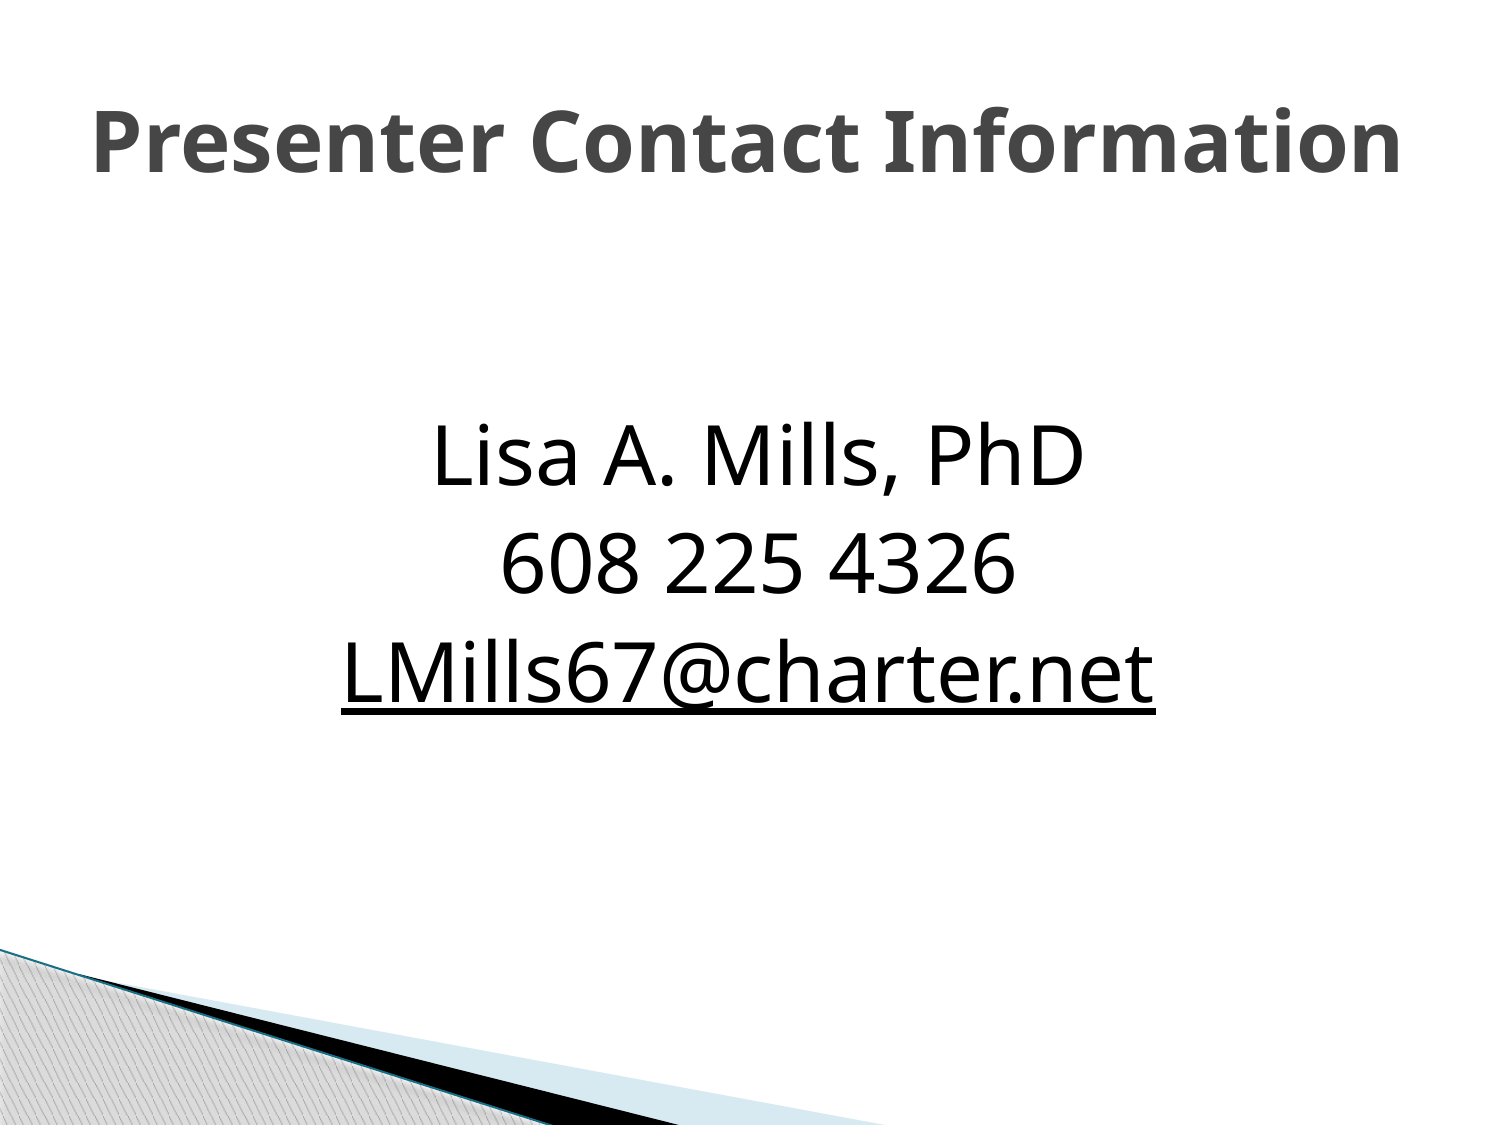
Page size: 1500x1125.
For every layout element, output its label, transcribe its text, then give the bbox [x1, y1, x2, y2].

title Presenter Contact Information [75, 45, 1425, 233]
list Lisa A. Mills, PhD 608 225 4326 LMills67@charter.net [75, 243, 1425, 986]
